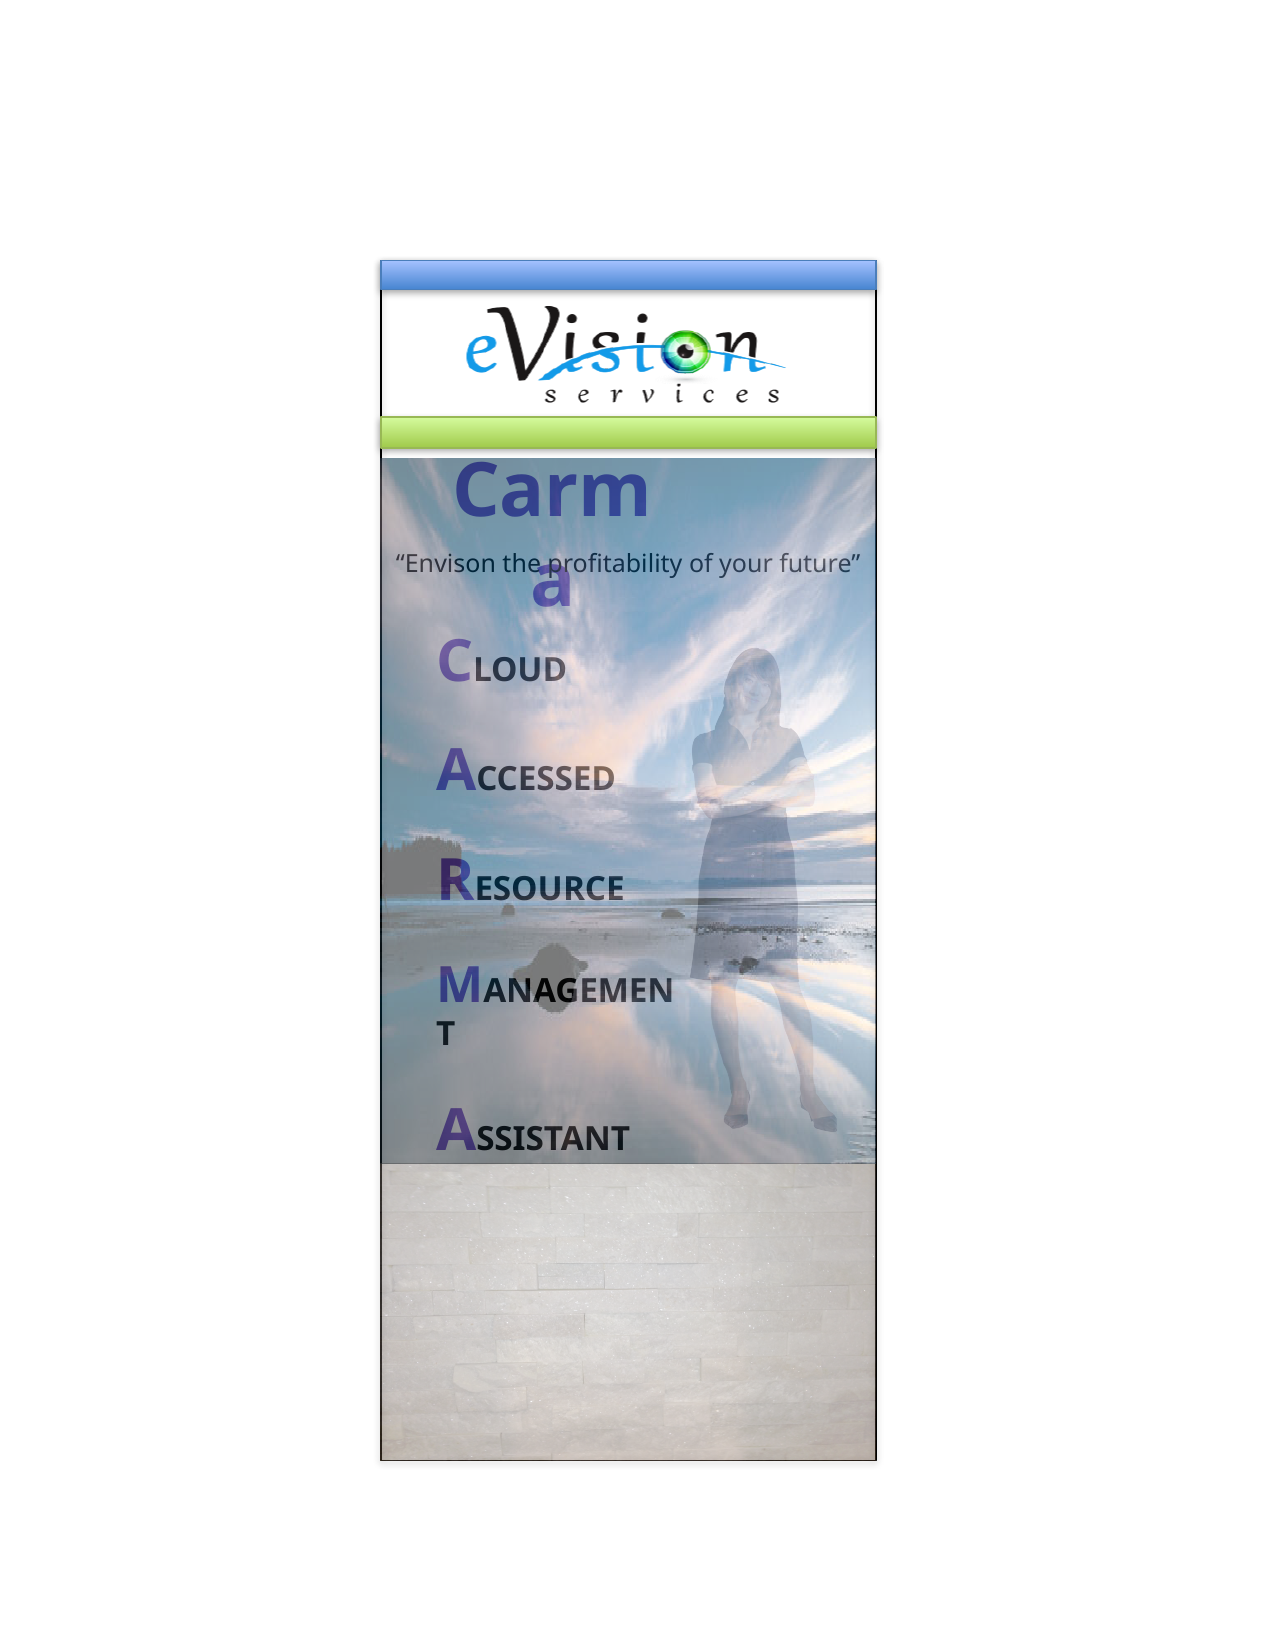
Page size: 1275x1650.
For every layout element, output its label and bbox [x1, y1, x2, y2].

picture [337, 25, 918, 1461]
